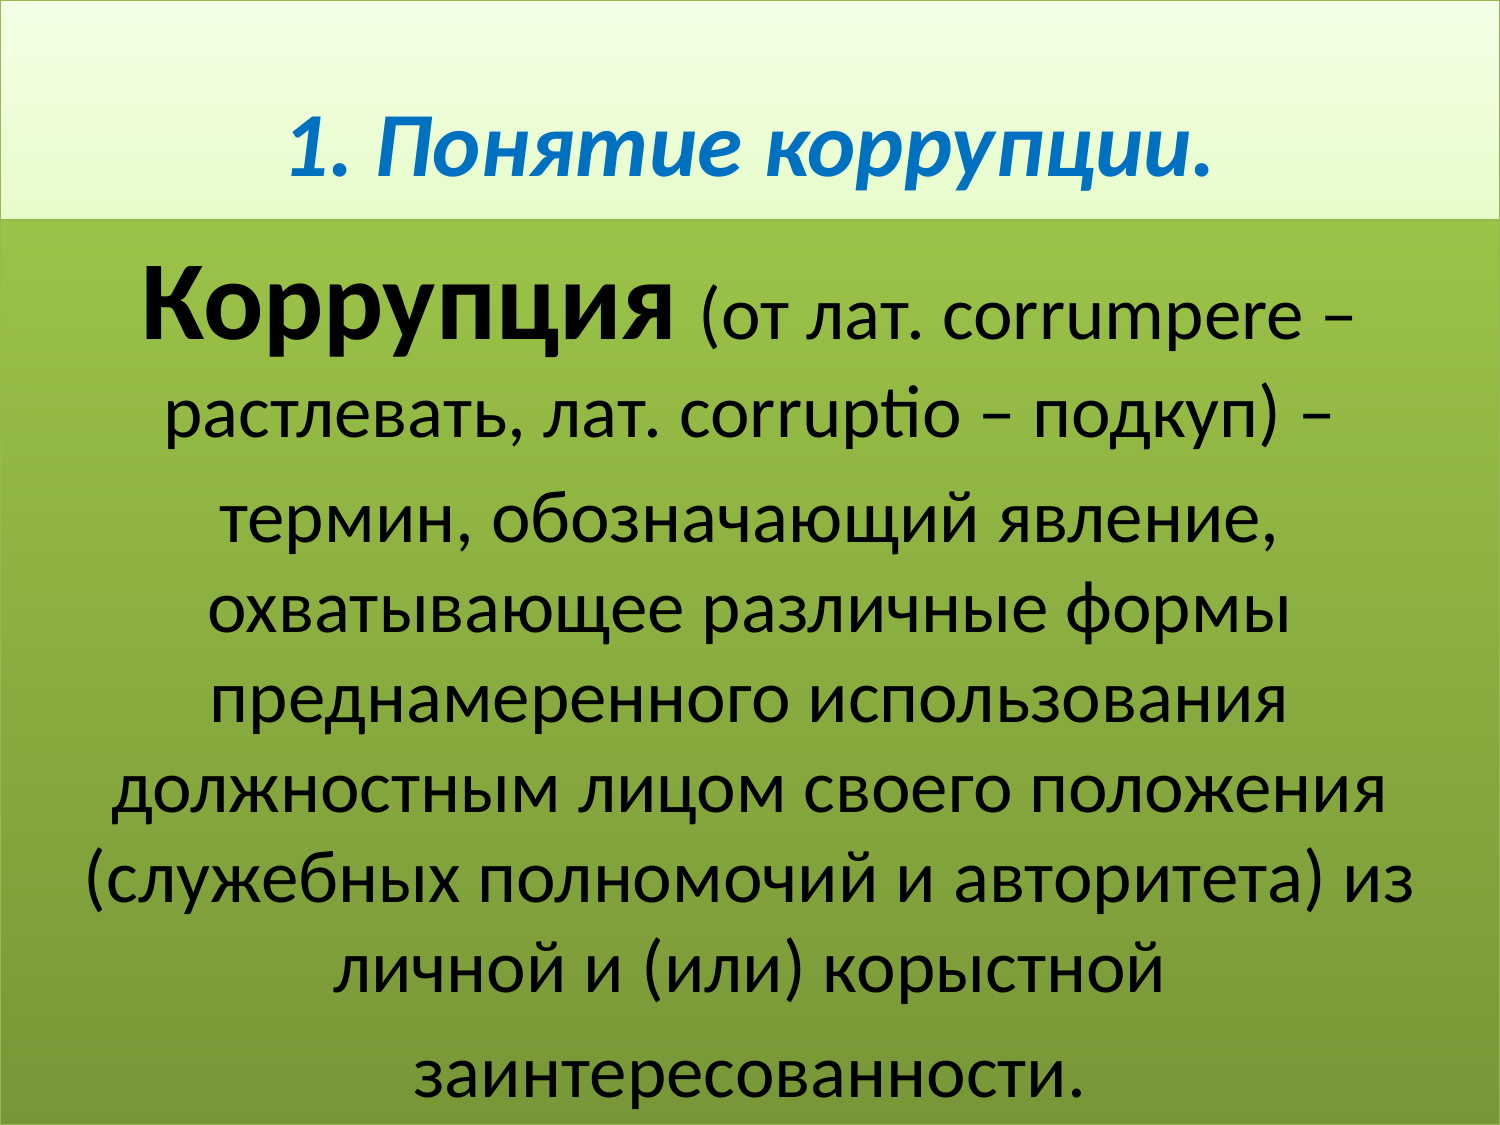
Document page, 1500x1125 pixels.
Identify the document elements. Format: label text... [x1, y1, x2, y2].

subtitle Коррупция (от лат. corrumpere – растлевать, лат. corruptio – подкуп) – термин, обозначающий явление, охватывающее различные формы преднамеренного использования должностным лицом своего положения (служебных полномочий и авторитета) из личной и (или) корыстной заинтересованности. [0, 219, 1500, 1125]
title 1. Понятие коррупции. [0, 0, 1500, 219]
